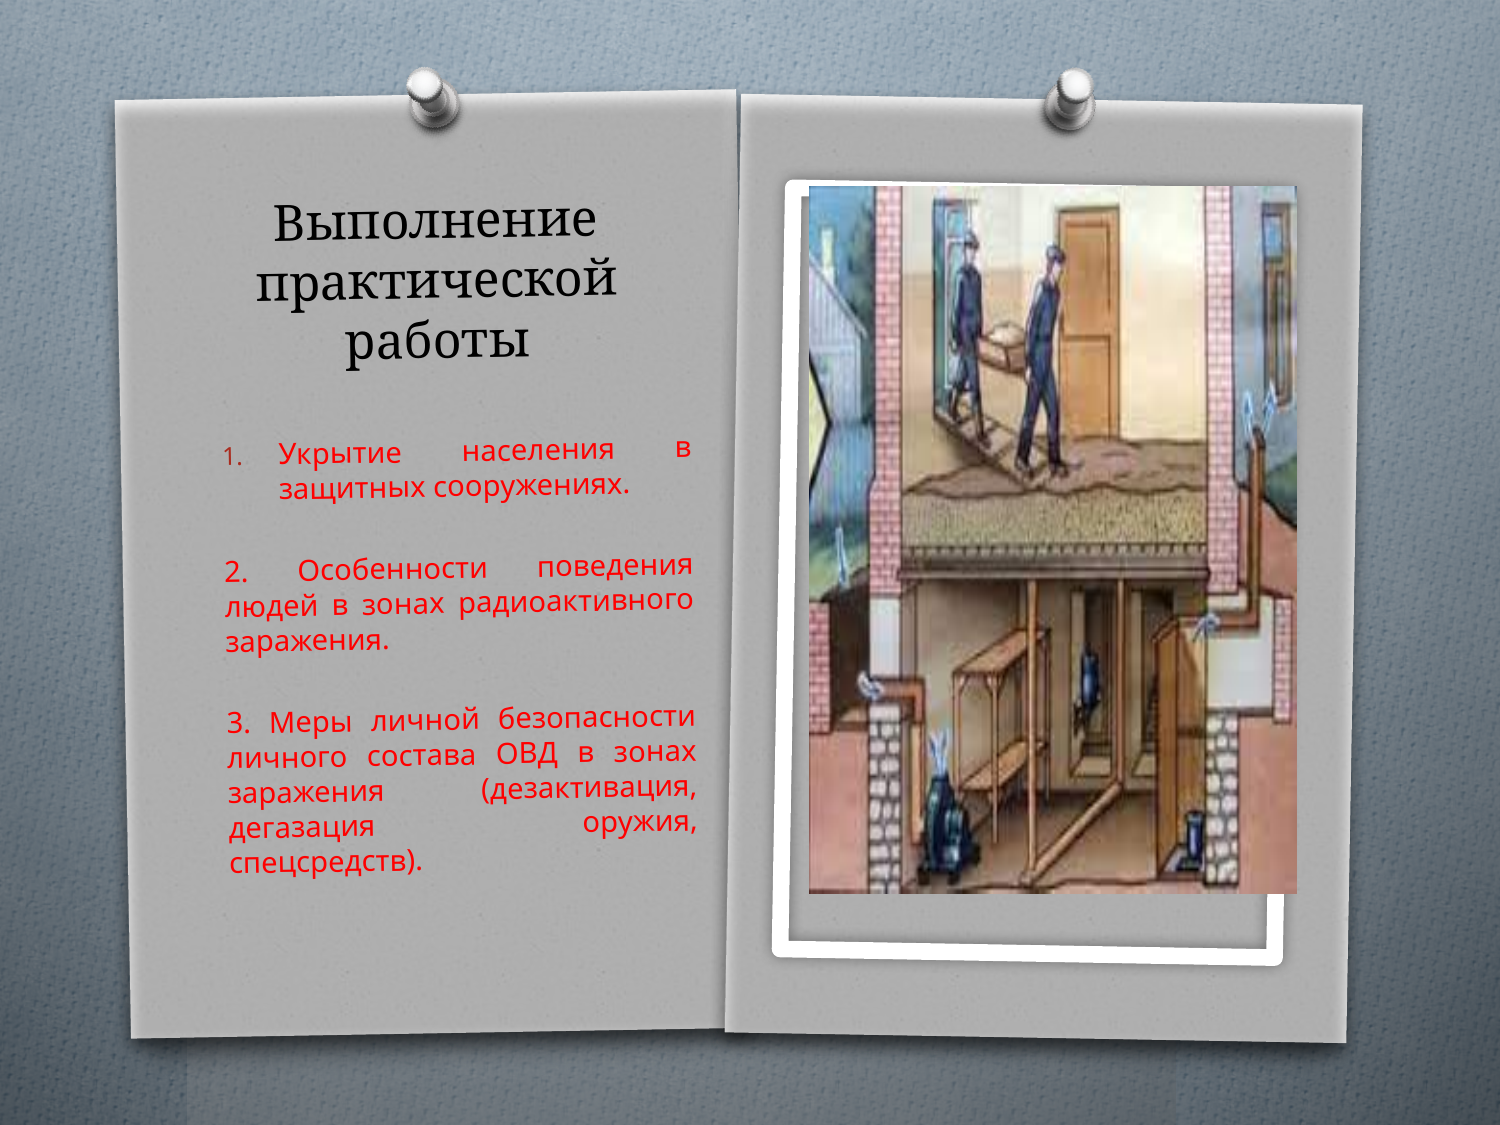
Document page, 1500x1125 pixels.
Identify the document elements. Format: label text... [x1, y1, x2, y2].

picture [1016, 41, 1138, 162]
picture [375, 33, 497, 130]
list Укрытие населения в защитных сооружениях. 2. Особенности поведения людей в зонах радиоактивного заражения. 3. Меры личной безопасности личного состава ОВД в зонах заражения (дезактивация, дегазация оружия, спецсредств). [206, 420, 713, 775]
title Выполнение практической работы [183, 125, 690, 381]
picture [794, 185, 1298, 946]
